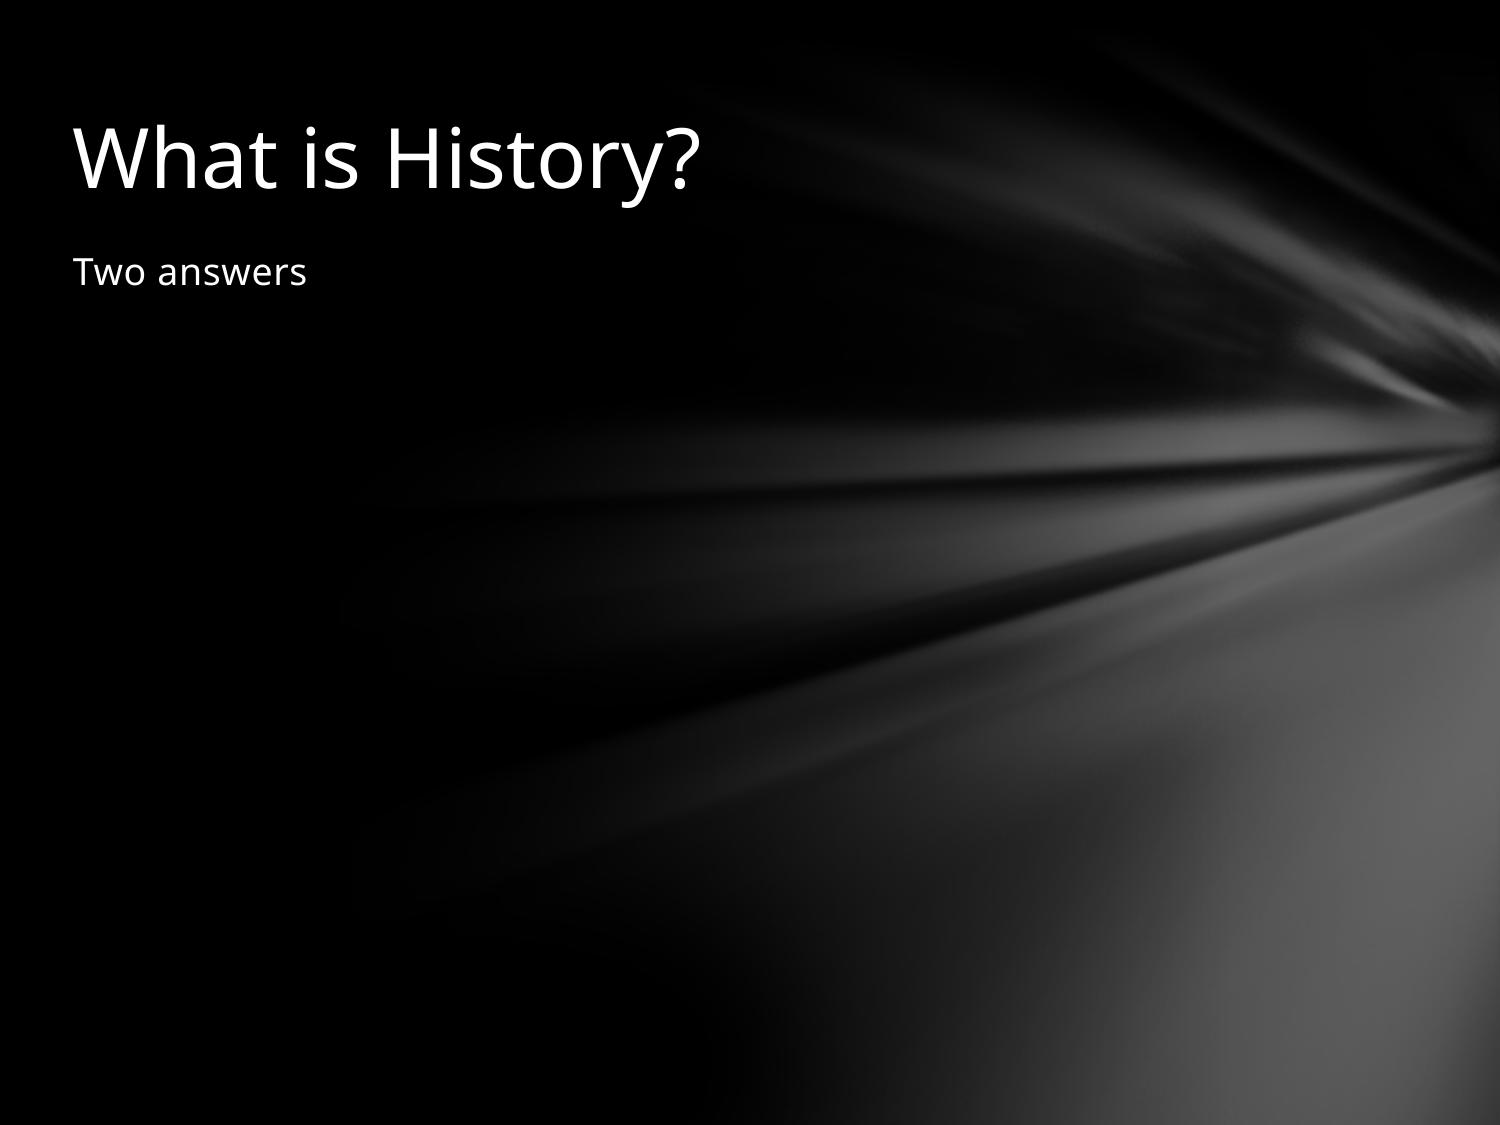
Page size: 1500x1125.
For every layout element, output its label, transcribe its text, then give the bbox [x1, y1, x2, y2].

title What is History? [57, 37, 1318, 213]
list Two answers [57, 239, 1318, 1015]
